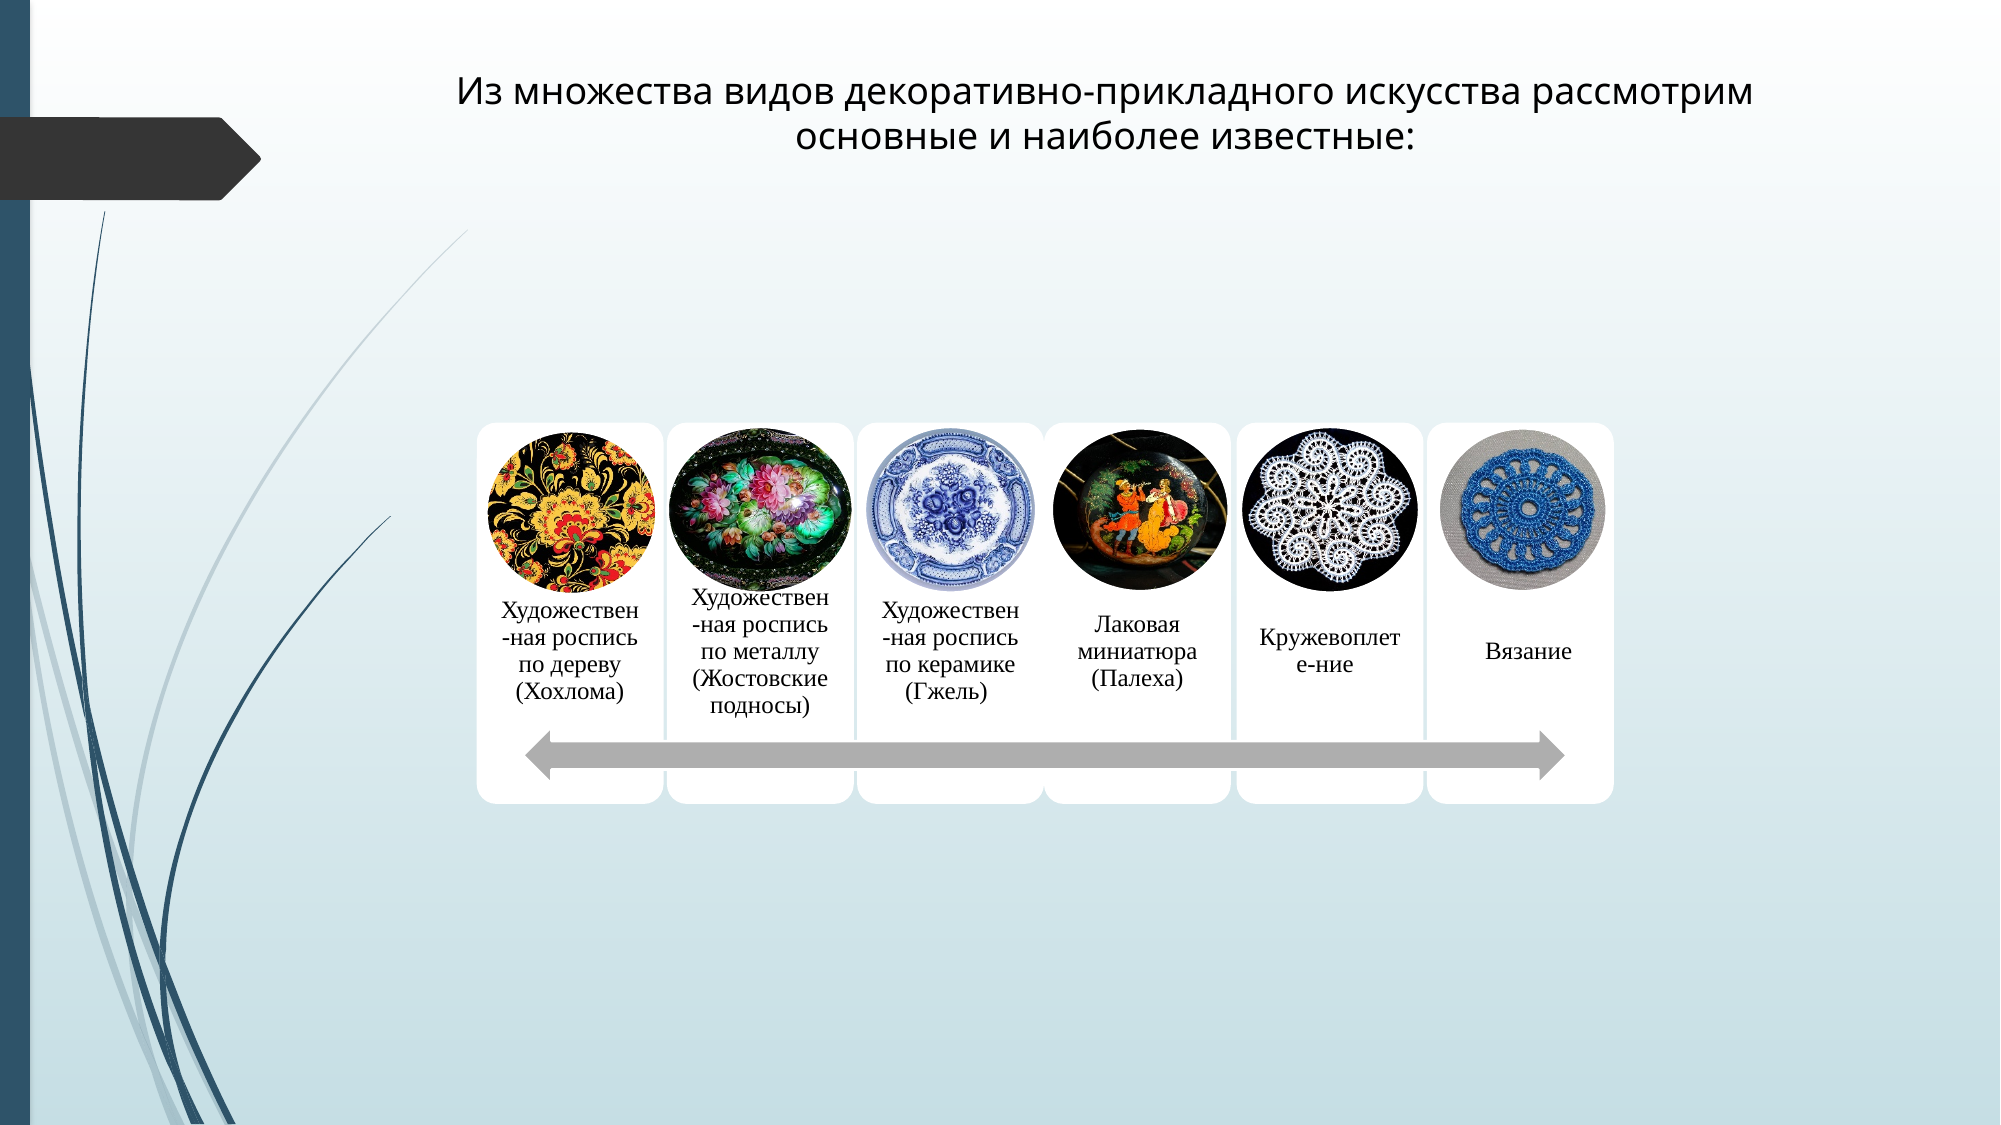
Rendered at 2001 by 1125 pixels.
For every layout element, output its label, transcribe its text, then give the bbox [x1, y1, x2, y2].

text_box Из множества видов декоративно-прикладного искусства рассмотрим основные и наиболее известные: [375, 59, 1837, 165]
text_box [477, 423, 1613, 803]
